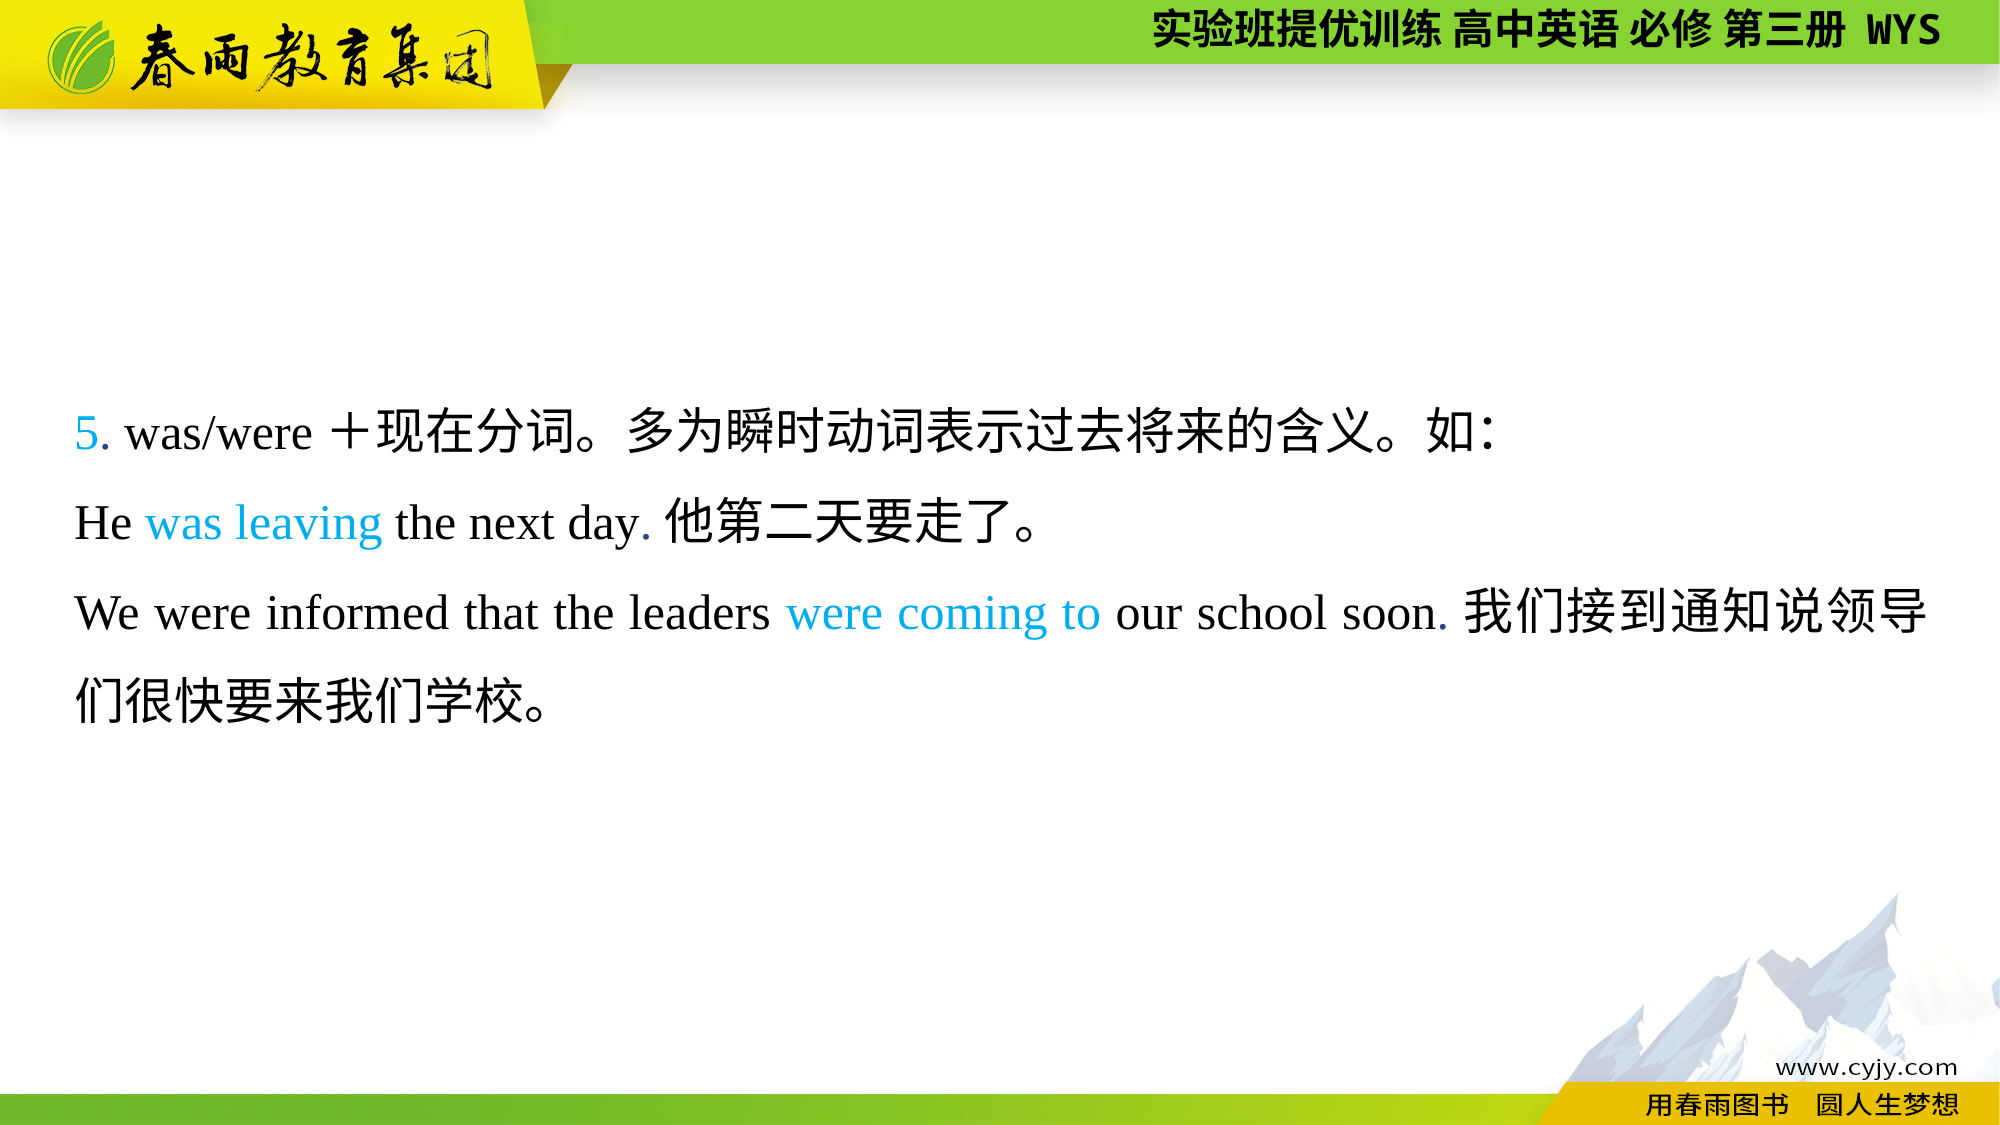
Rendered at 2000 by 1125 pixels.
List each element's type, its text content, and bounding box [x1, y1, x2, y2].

picture [0, 0, 2000, 1125]
list 5. was/were＋现在分词。多为瞬时动词表示过去将来的含义。如： He was leaving the next day.他第二天要走了。 We were informed that the leaders were coming to our school soon.我们接到通知说领导们很快要来我们学校。 [59, 361, 1944, 729]
